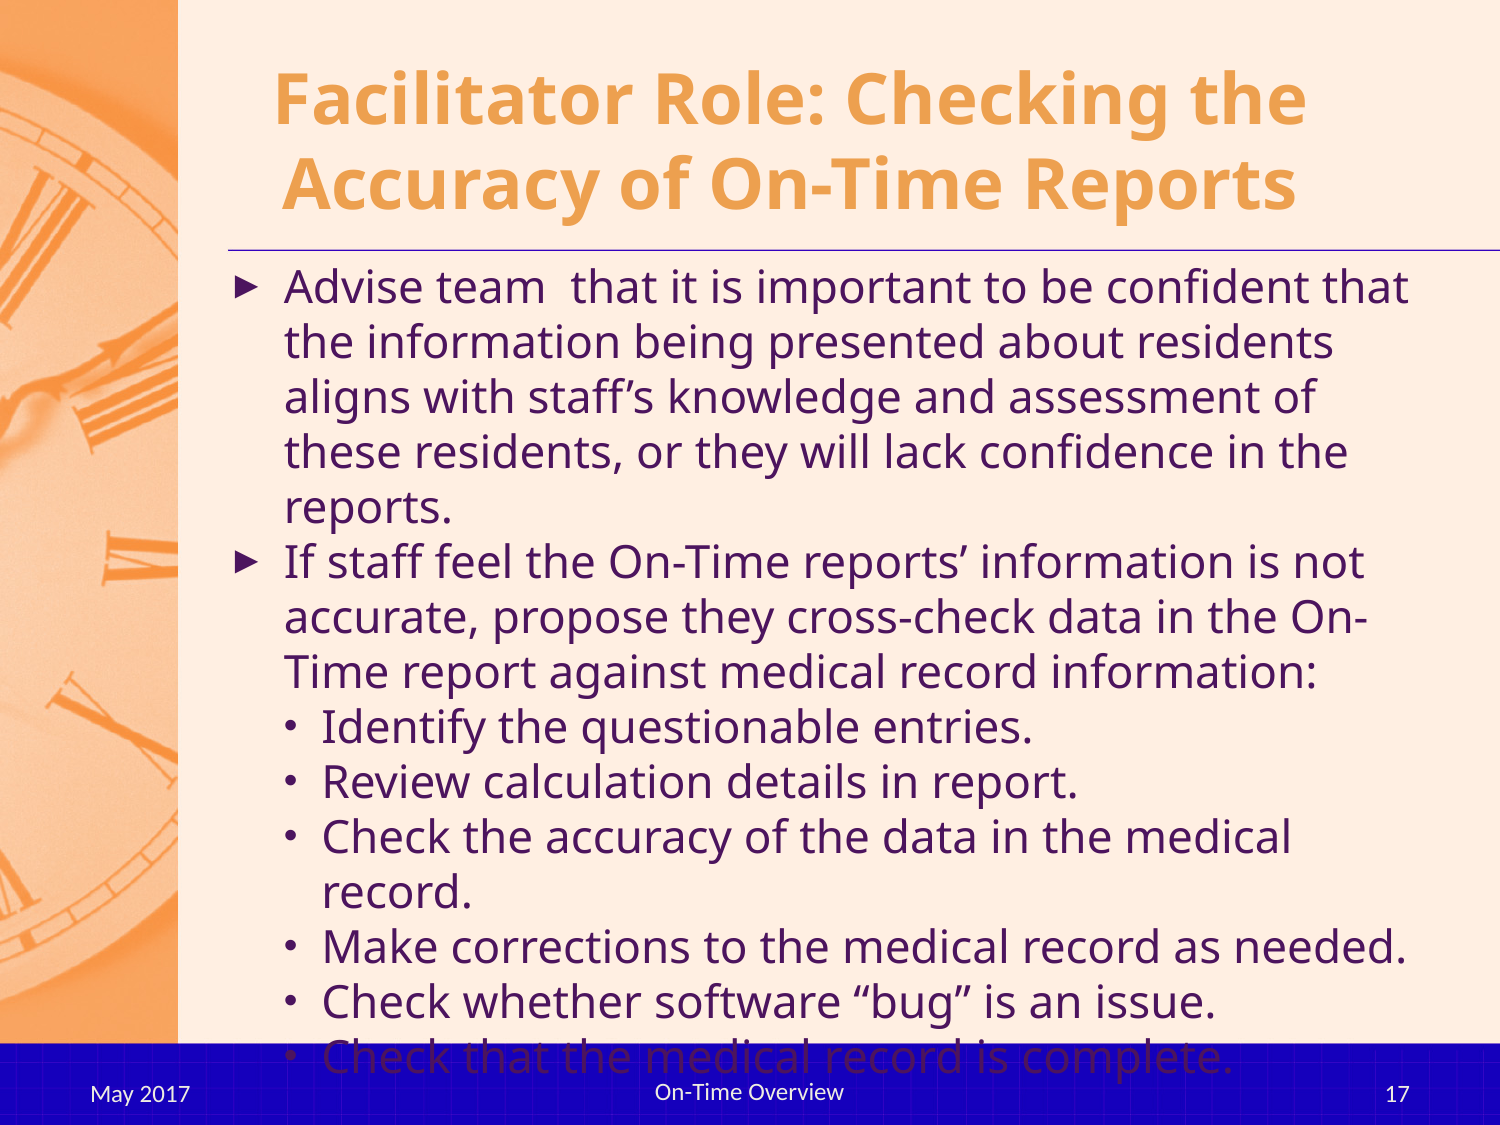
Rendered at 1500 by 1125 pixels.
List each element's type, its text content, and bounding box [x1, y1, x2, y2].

slide_number 17 [1074, 1062, 1425, 1122]
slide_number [75, 1062, 425, 1122]
footer On-Time Overview [512, 1060, 988, 1121]
title Facilitator Role: Checking the Accuracy of On-Time Reports [174, 45, 1425, 233]
list Advise team that it is important to be confident that the information being presented about residents aligns with staff’s knowledge and assessment of these residents, or they will lack confidence in the reports. If staff feel the On-Time reports’ information is not accurate, propose they cross-check data in the On-Time report against medical record information: Identify the questionable entries. Review calculation details in report. Check the accuracy of the data in the medical record. Make corrections to the medical record as needed. Check whether software “bug” is an issue. Check that the medical record is complete. [212, 249, 1425, 1038]
picture [0, 0, 1500, 1125]
